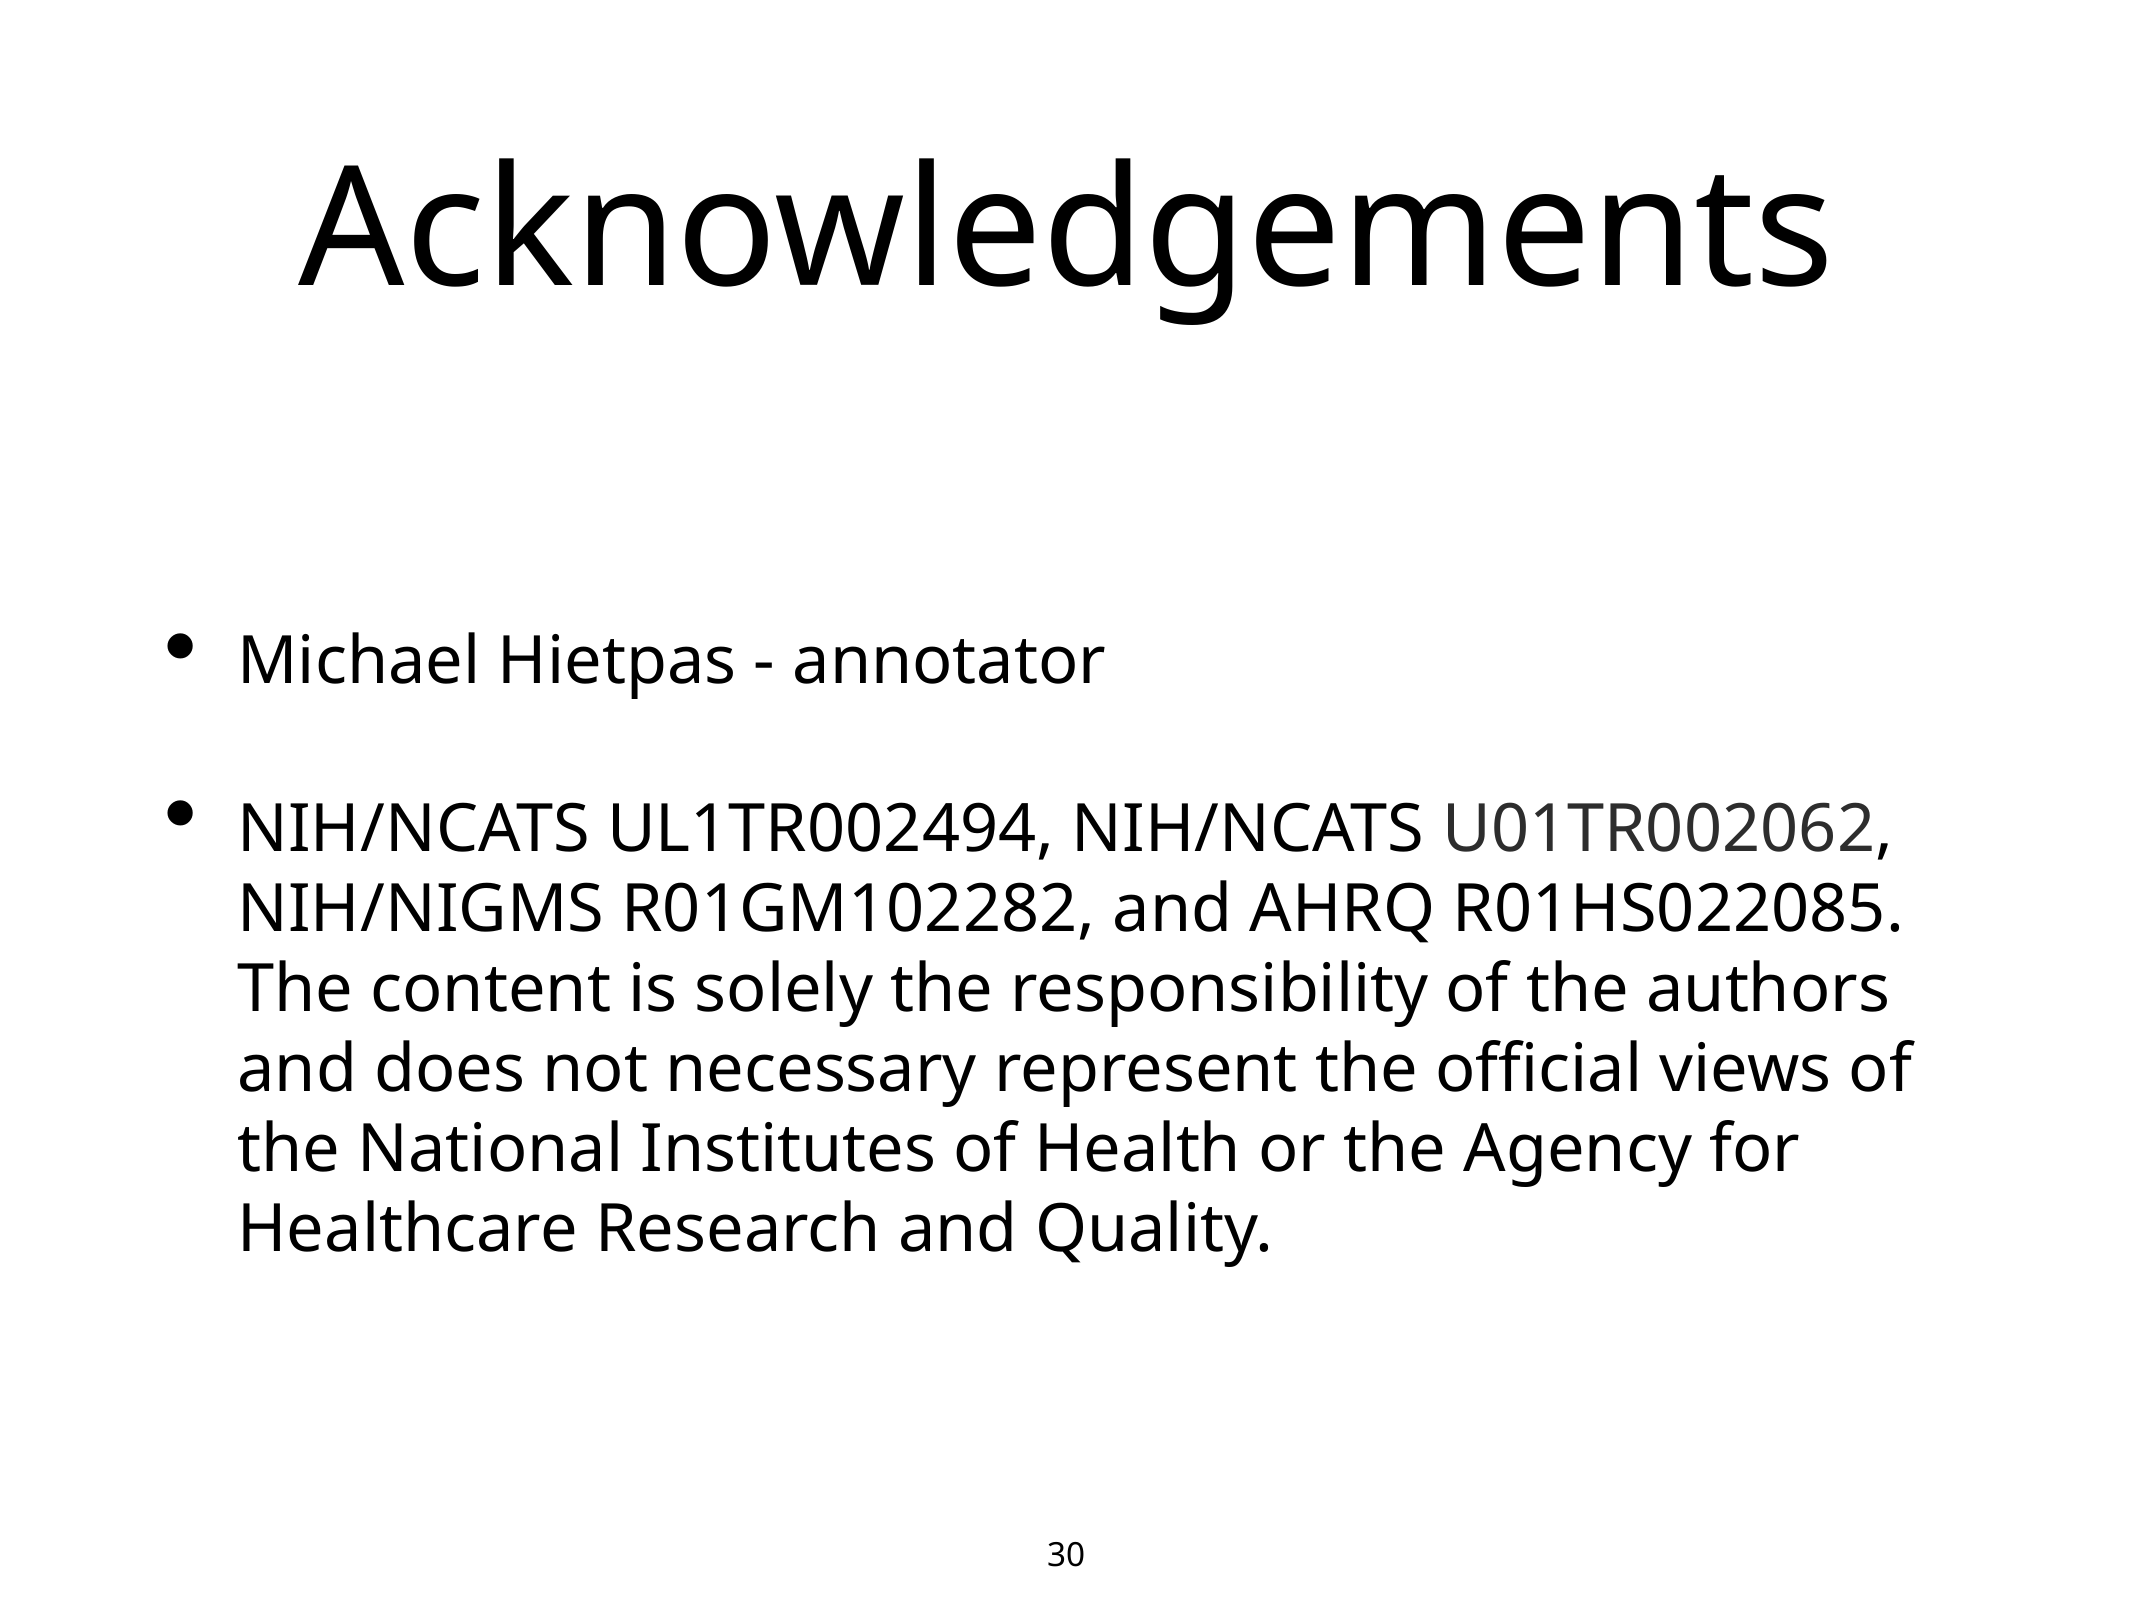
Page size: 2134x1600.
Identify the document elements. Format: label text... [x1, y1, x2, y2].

list Michael Hietpas - annotator NIH/NCATS UL1TR002494, NIH/NCATS U01TR002062, NIH/NIGMS R01GM102282, and AHRQ R01HS022085. The content is solely the responsibility of the authors and does not necessary represent the official views of the National Institutes of Health or the Agency for Healthcare Research and Quality. [155, 424, 1978, 1457]
title Acknowledgements [155, 41, 1978, 397]
slide_number 30 [1037, 1524, 1095, 1579]
